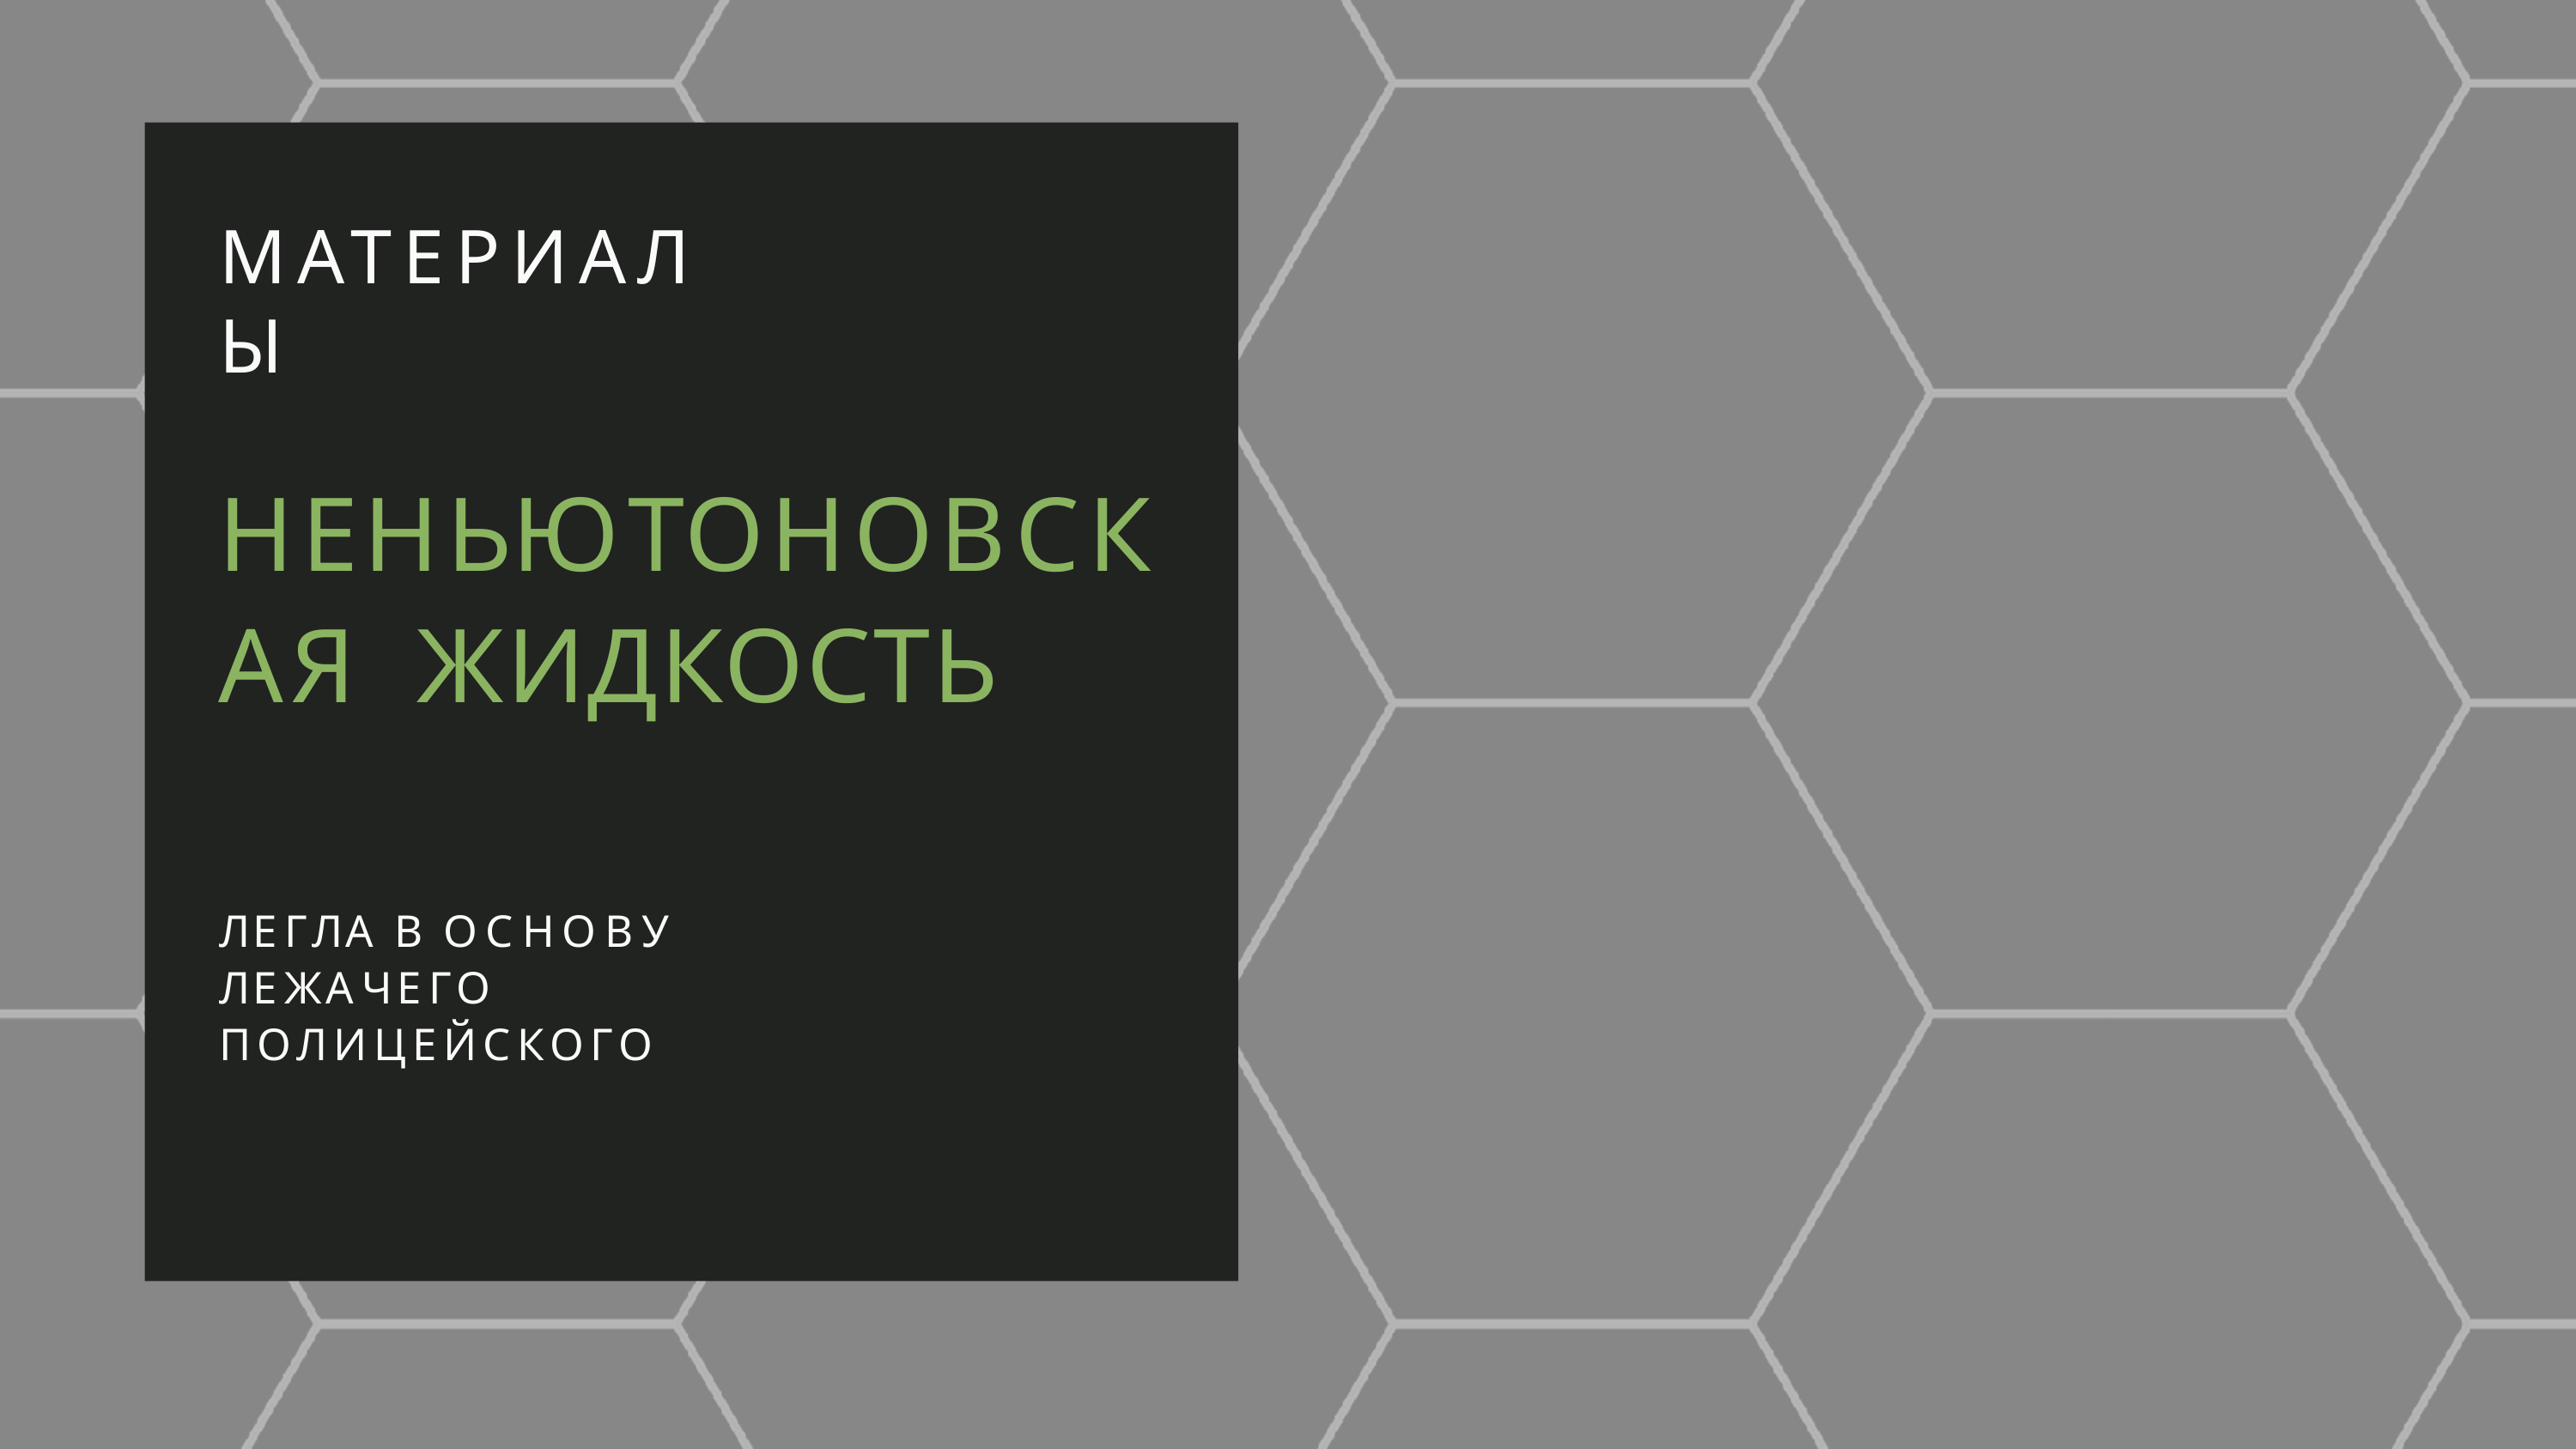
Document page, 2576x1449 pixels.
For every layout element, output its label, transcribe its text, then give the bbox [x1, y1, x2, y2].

text_box [144, 122, 1239, 1282]
picture [0, 0, 2576, 1449]
text_box ЛЕГЛА В ОСНОВУ ЛЕЖАЧЕГО ПОЛИЦЕЙСКОГО [216, 898, 936, 1070]
title МАТЕРИАЛЫ [216, 207, 750, 452]
text_box НЕНЬЮТОНОВСКАЯ ЖИДКОСТЬ [216, 458, 1201, 724]
